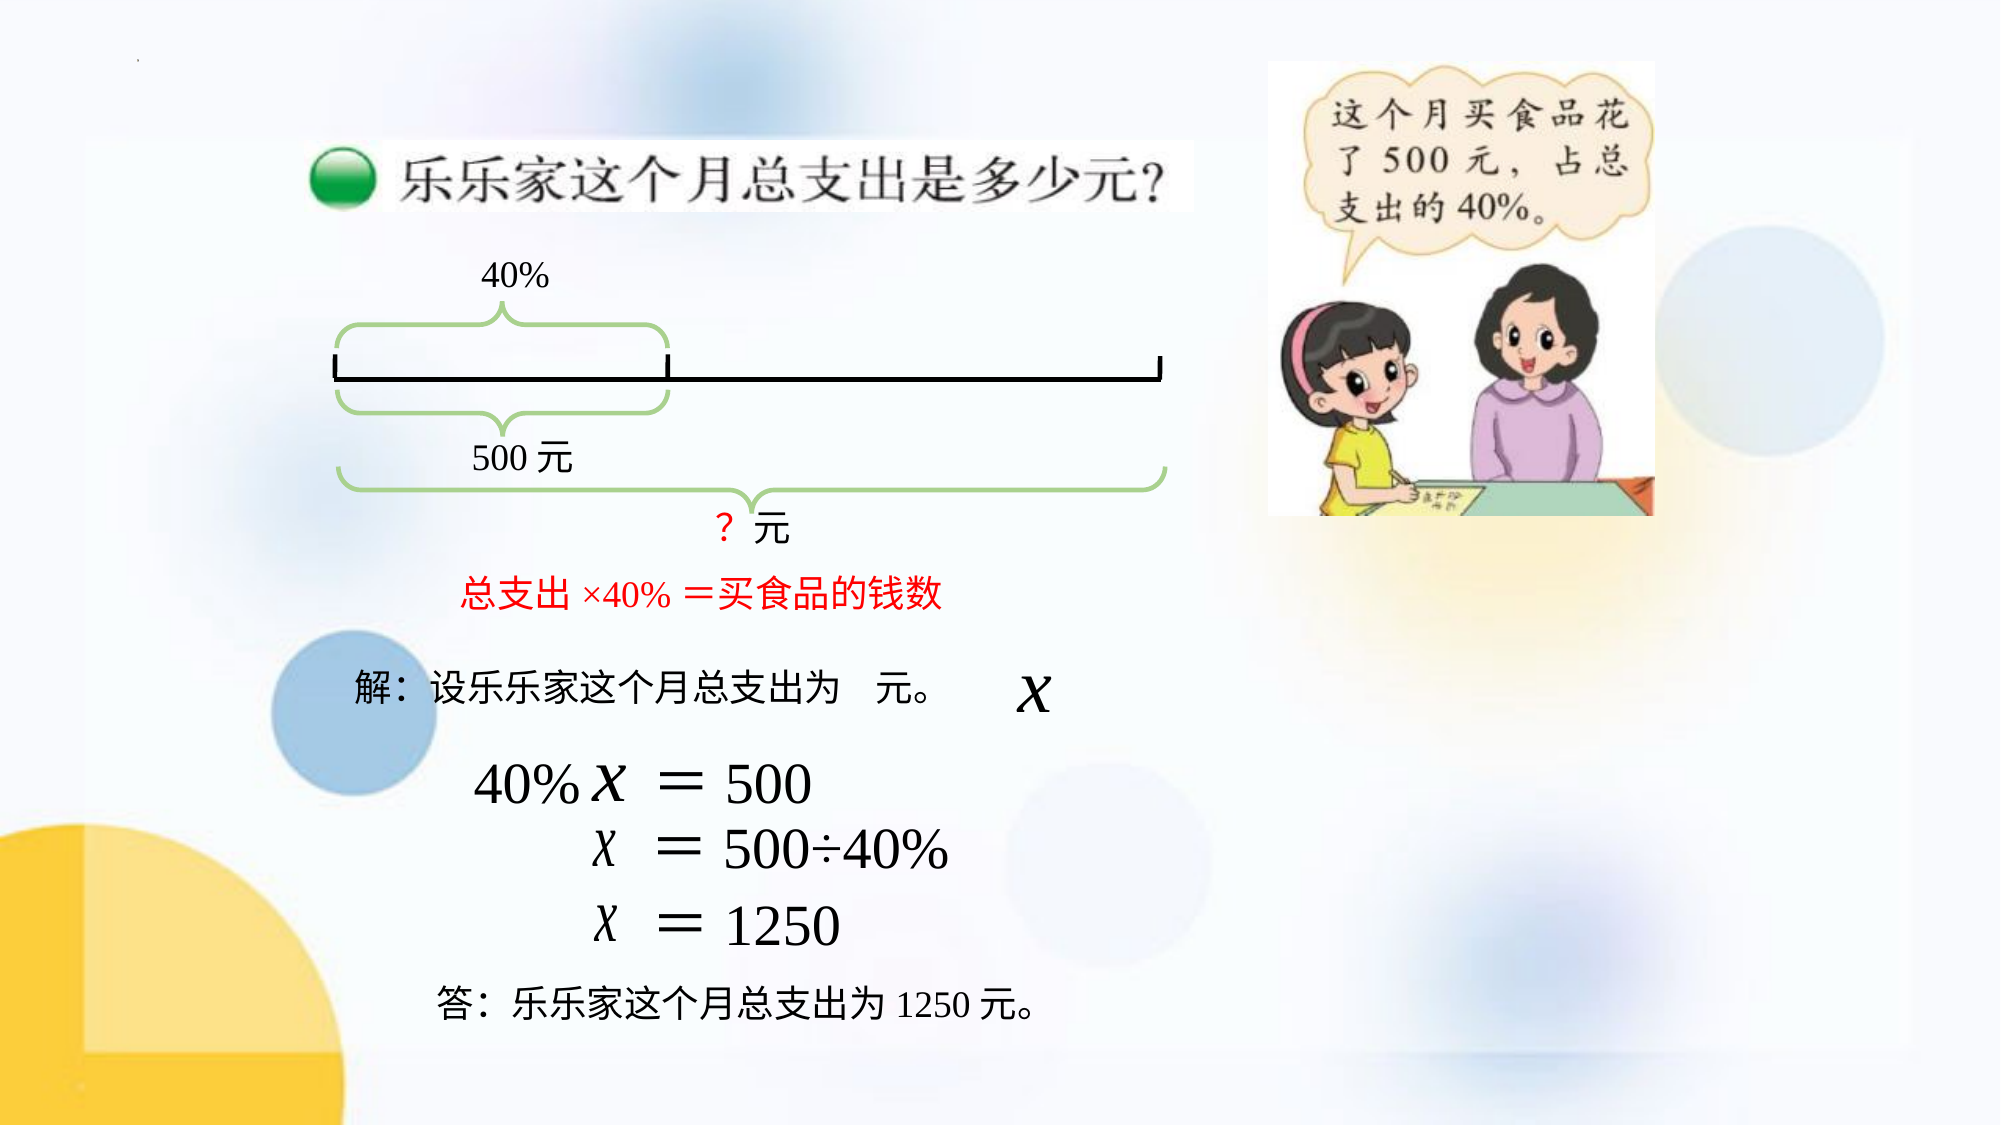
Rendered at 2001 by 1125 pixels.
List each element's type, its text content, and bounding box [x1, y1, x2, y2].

text_box 500元 [423, 425, 623, 466]
text_box 总支出×40%＝买食品的钱数 [445, 562, 1243, 623]
text_box [336, 302, 669, 349]
text_box ？元 [686, 496, 821, 556]
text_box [339, 656, 1242, 733]
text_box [571, 879, 991, 966]
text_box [334, 354, 1161, 380]
text_box [337, 466, 1166, 496]
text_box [458, 738, 846, 825]
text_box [583, 803, 1003, 889]
text_box 40% [433, 242, 598, 302]
text_box 答：乐乐家这个月总支出为1250元。 [421, 972, 1620, 1033]
text_box [336, 389, 669, 425]
picture [0, 0, 2001, 1125]
